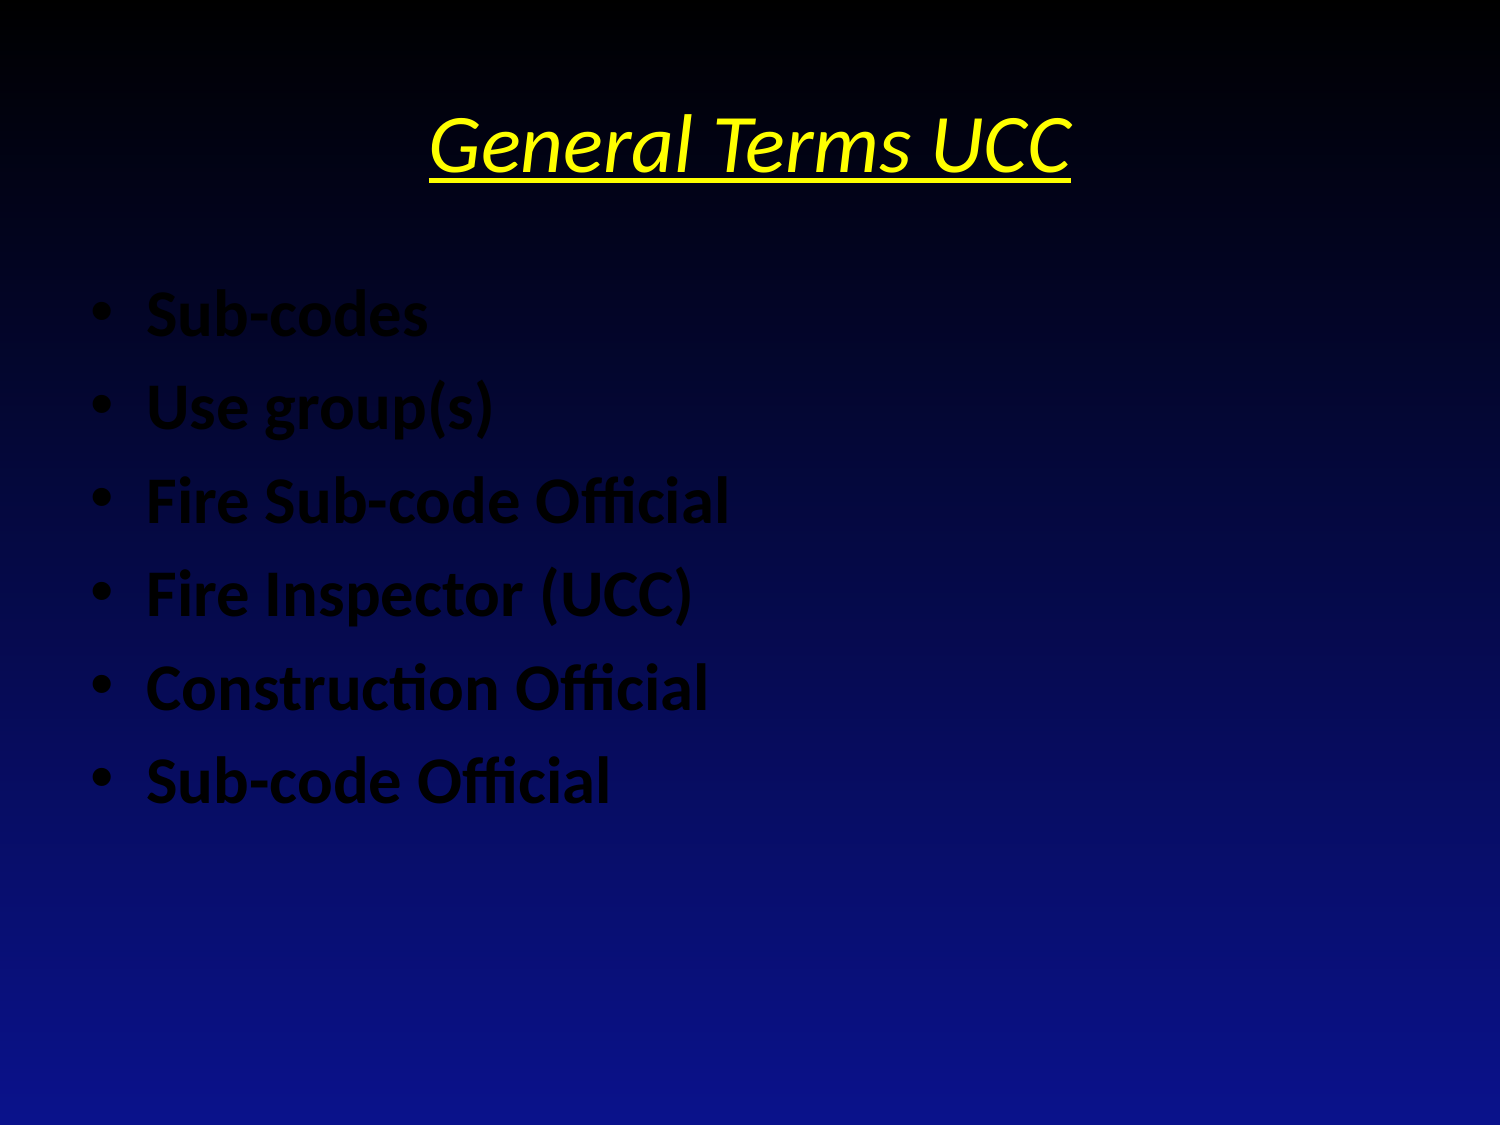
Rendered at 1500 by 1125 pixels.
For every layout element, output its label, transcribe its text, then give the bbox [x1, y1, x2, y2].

list Sub-codes Use group(s) Fire Sub-code Official Fire Inspector (UCC) Construction Official Sub-code Official [75, 262, 1425, 1005]
title General Terms UCC [75, 45, 1425, 233]
